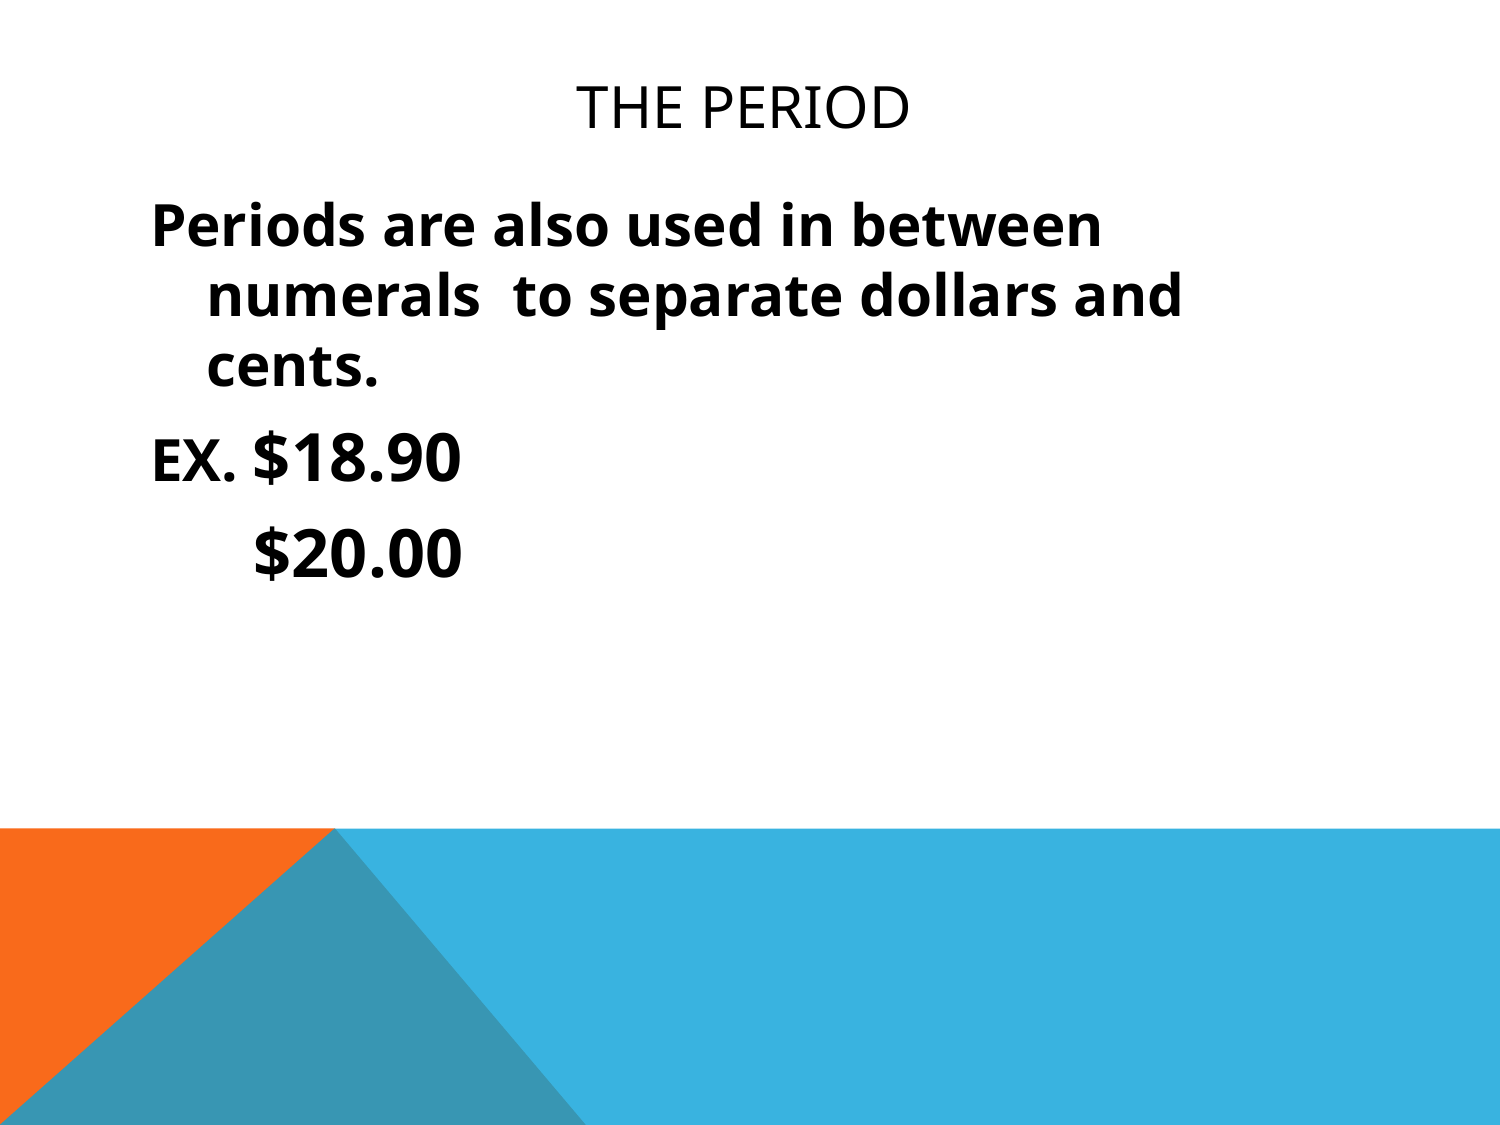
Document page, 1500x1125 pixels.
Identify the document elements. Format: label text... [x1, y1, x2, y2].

list Periods are also used in between numerals to separate dollars and cents. EX. $18.90 $20.00 [135, 180, 1369, 768]
title The period [135, 60, 1369, 150]
